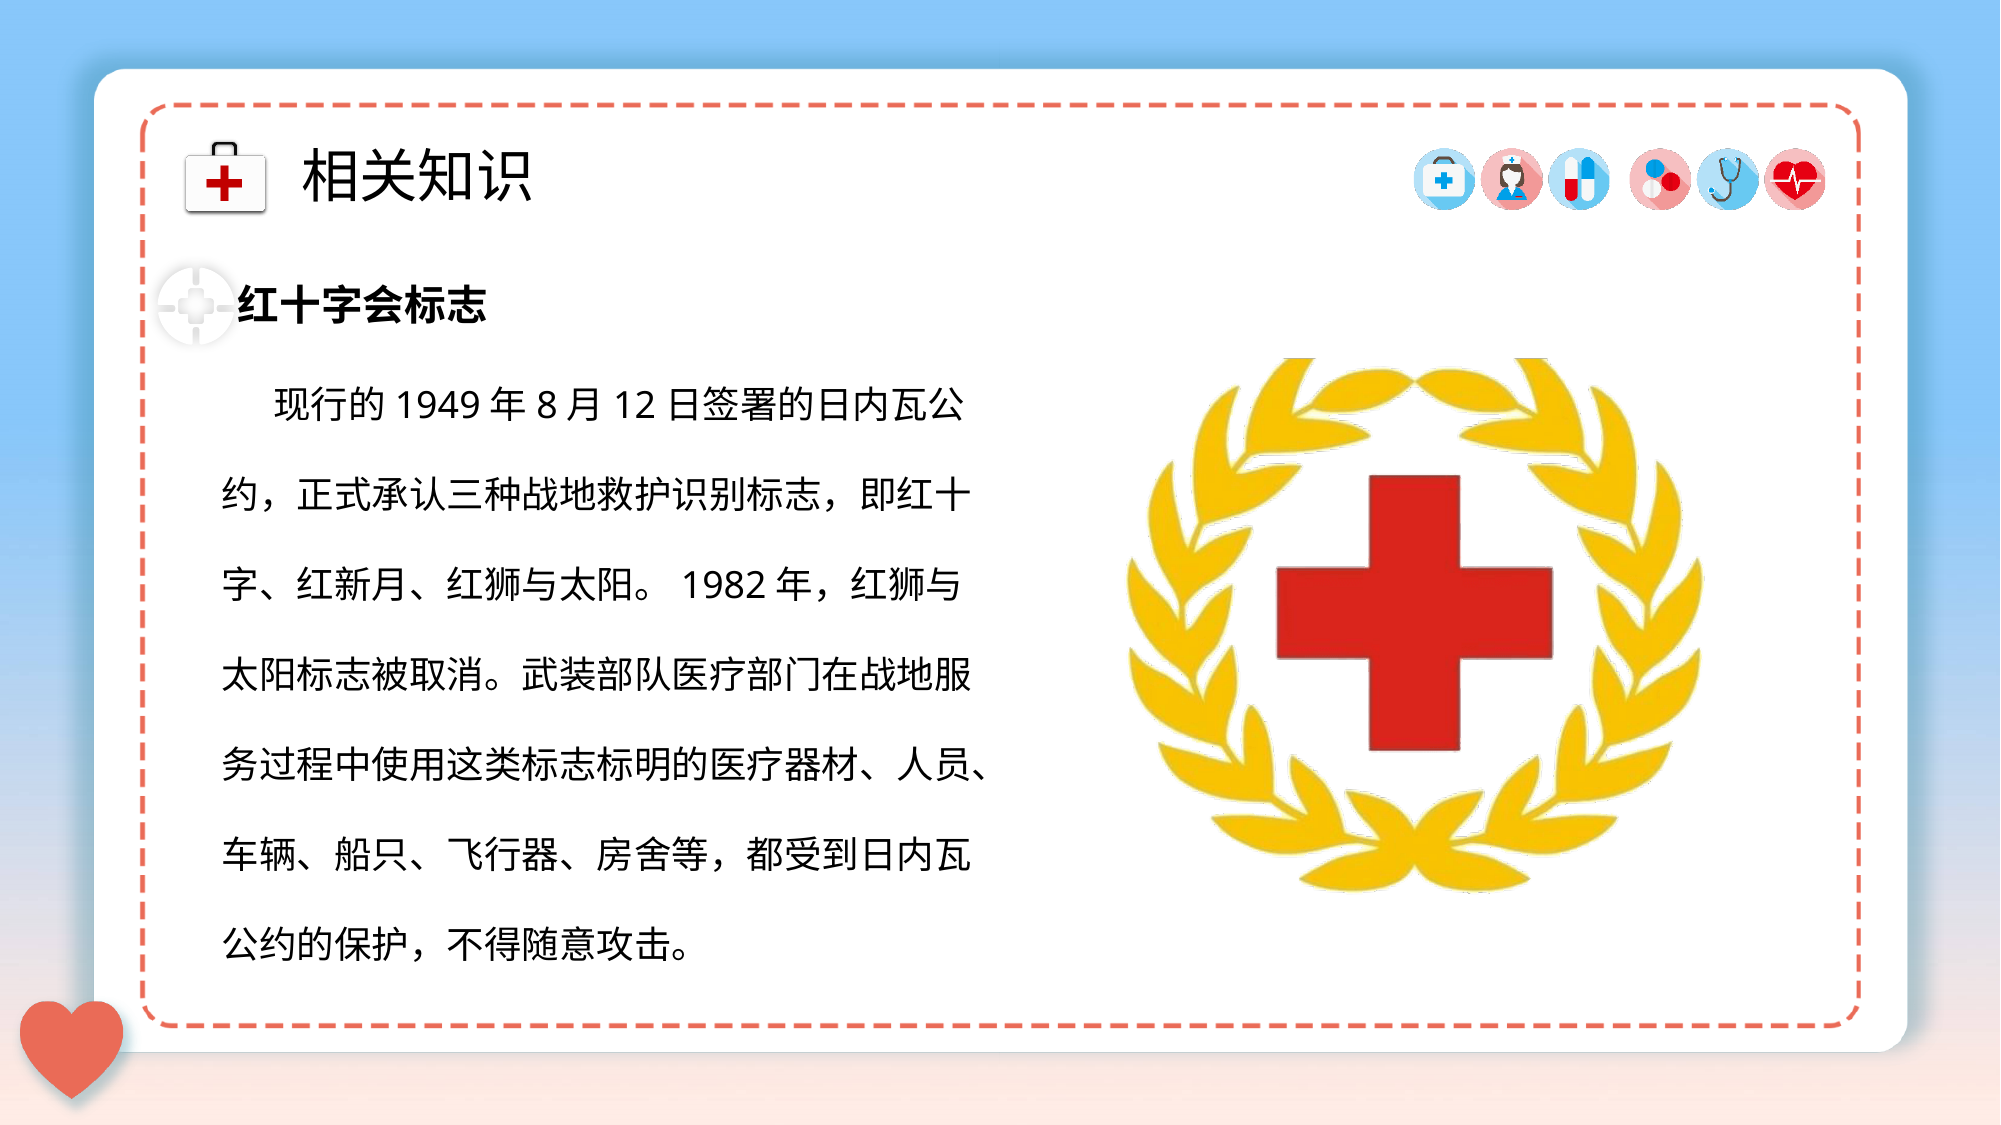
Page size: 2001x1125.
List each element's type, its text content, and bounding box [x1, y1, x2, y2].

text_box [157, 267, 222, 345]
text_box 红十字会标志 [222, 271, 588, 329]
text_box 相关知识 [286, 131, 655, 217]
text_box 现行的1949年8月12日签署的日内瓦公约，正式承认三种战地救护识别标志，即红十字、红新月、红狮与太阳。1982年，红狮与太阳标志被取消。武装部队医疗部门在战地服务过程中使用这类标志标明的医疗器材、人员、车辆、船只、飞行器、房舍等，都受到日内瓦公约的保护，不得随意攻击。 [207, 329, 1014, 974]
picture [0, 0, 2000, 1125]
